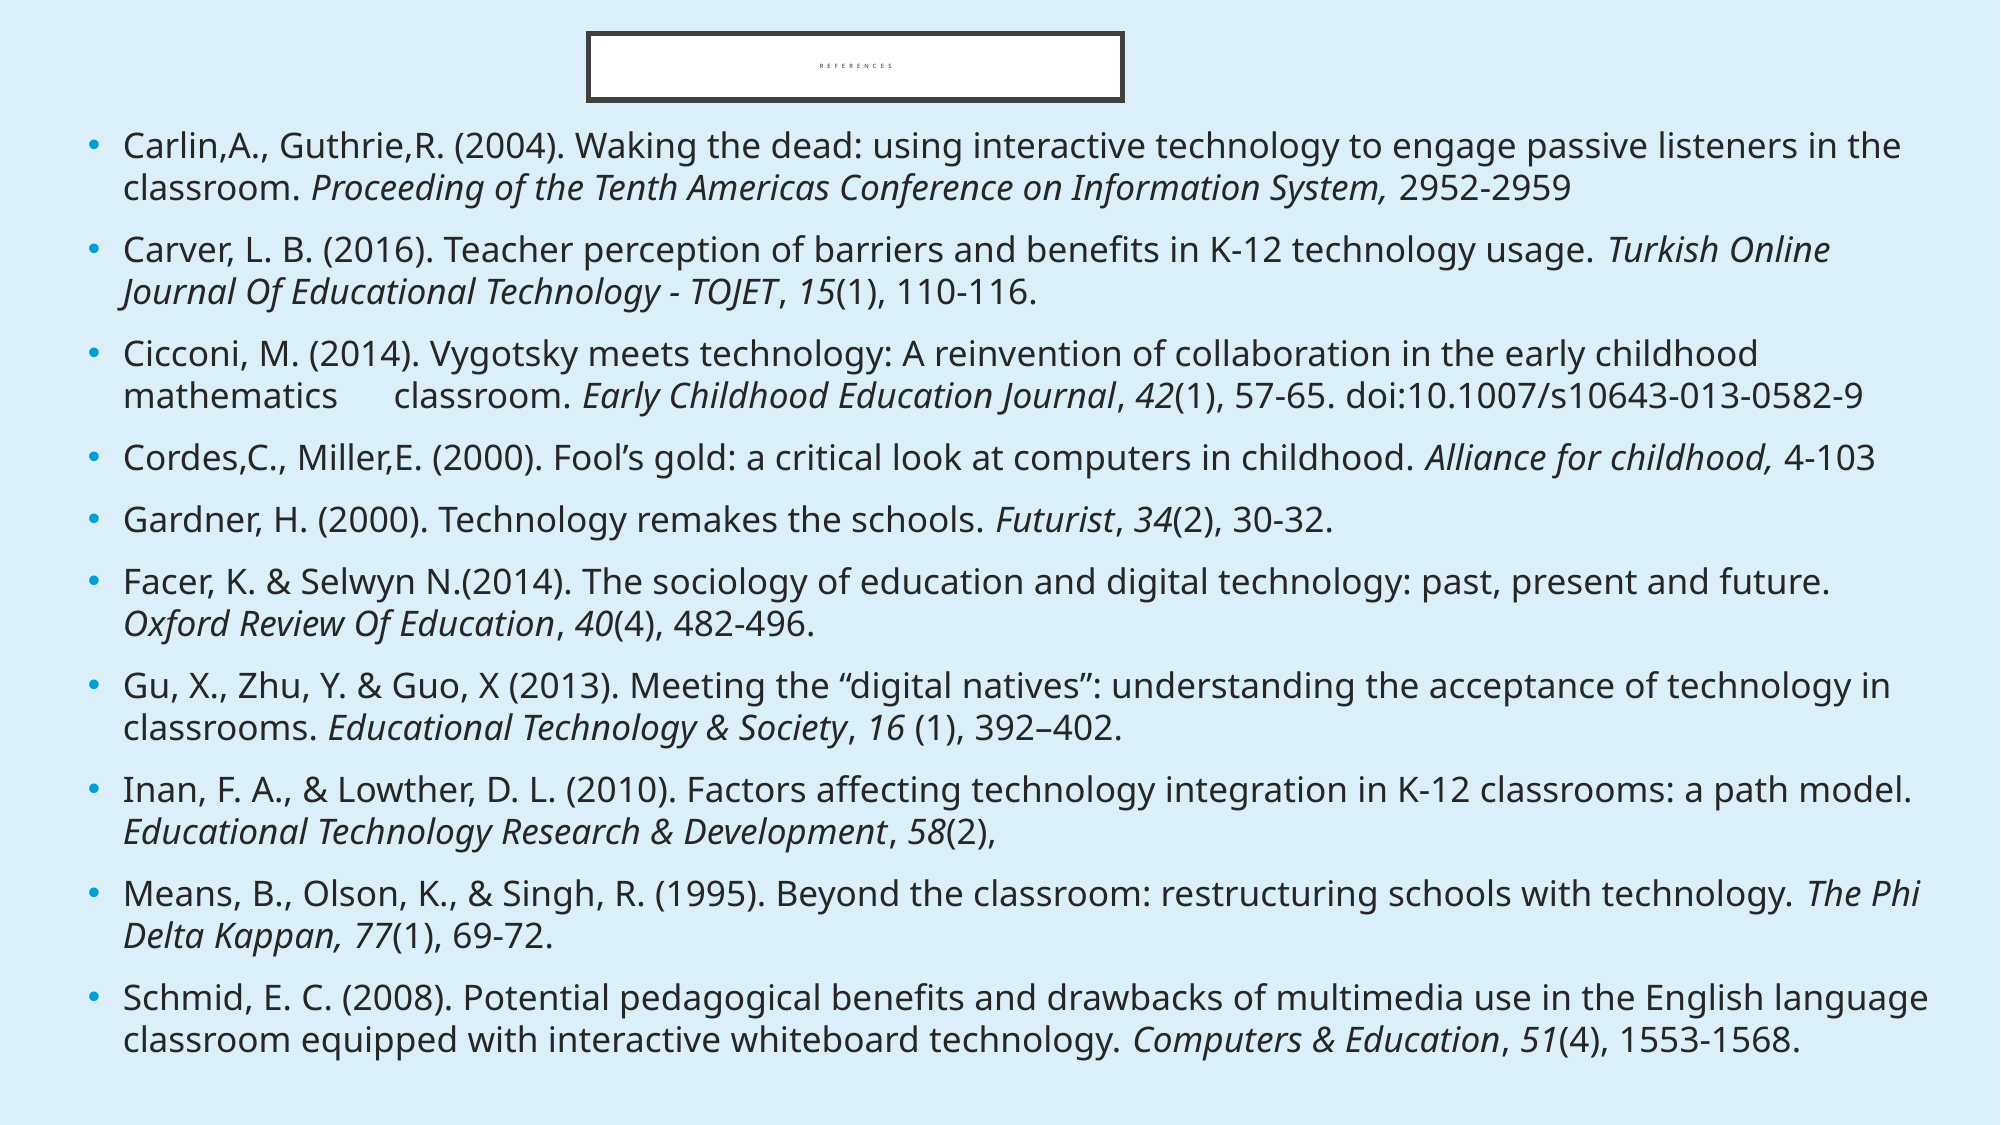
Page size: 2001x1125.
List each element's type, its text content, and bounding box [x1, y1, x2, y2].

title References [586, 31, 1125, 103]
list Carlin,A., Guthrie,R. (2004). Waking the dead: using interactive technology to engage passive listeners in the classroom. Proceeding of the Tenth Americas Conference on Information System, 2952-2959 Carver, L. B. (2016). Teacher perception of barriers and benefits in K-12 technology usage. Turkish Online Journal Of Educational Technology - TOJET, 15(1), 110-116. Cicconi, M. (2014). Vygotsky meets technology: A reinvention of collaboration in the early childhood mathematics classroom. Early Childhood Education Journal, 42(1), 57-65. doi:10.1007/s10643-013-0582-9 Cordes,C., Miller,E. (2000). Fool’s gold: a critical look at computers in childhood. Alliance for childhood, 4-103 Gardner, H. (2000). Technology remakes the schools. Futurist, 34(2), 30-32. Facer, K. & Selwyn N.(2014). The sociology of education and digital technology: past, present and future. Oxford Review Of Education, 40(4), 482-496. Gu, X., Zhu, Y. & Guo, X (2013). Meeting the “digital natives”: understanding the acceptance of technology in classrooms. Educational Technology & Society, 16 (1), 392–402. Inan, F. A., & Lowther, D. L. (2010). Factors affecting technology integration in K-12 classrooms: a path model. Educational Technology Research & Development, 58(2), Means, B., Olson, K., & Singh, R. (1995). Beyond the classroom: restructuring schools with technology. The Phi Delta Kappan, 77(1), 69-72. Schmid, E. C. (2008). Potential pedagogical benefits and drawbacks of multimedia use in the English language classroom equipped with interactive whiteboard technology. Computers & Education, 51(4), 1553-1568. [72, 115, 1960, 1105]
